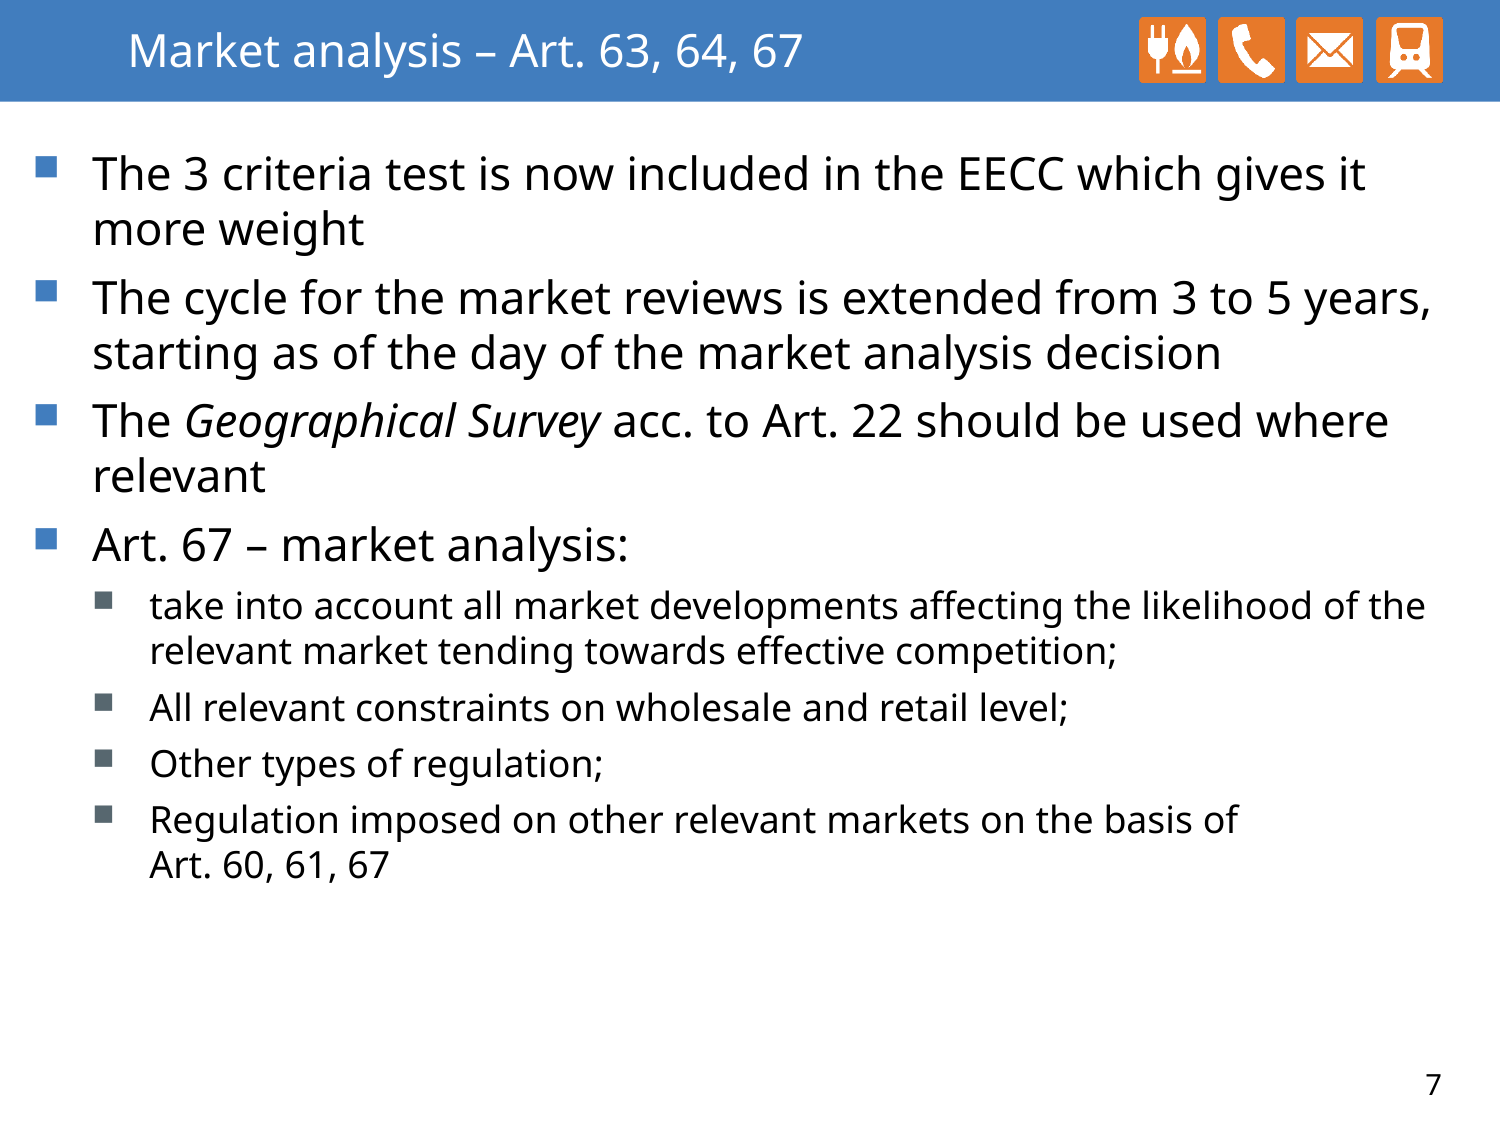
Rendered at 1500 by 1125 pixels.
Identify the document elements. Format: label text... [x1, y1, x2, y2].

list The 3 criteria test is now included in the EECC which gives it more weight The cycle for the market reviews is extended from 3 to 5 years, starting as of the day of the market analysis decision The Geographical Survey acc. to Art. 22 should be used where relevant Art. 67 – market analysis: take into account all market developments affecting the likelihood of the relevant market tending towards effective competition; All relevant constraints on wholesale and retail level; Other types of regulation; Regulation imposed on other relevant markets on the basis of Art. 60, 61, 67 [17, 137, 1483, 982]
picture [1296, 16, 1363, 83]
picture [1376, 16, 1443, 83]
picture [1218, 16, 1285, 83]
slide_number 7 [1358, 1058, 1458, 1103]
picture [1139, 16, 1206, 83]
title Market analysis – Art. 63, 64, 67 [112, 8, 1100, 91]
